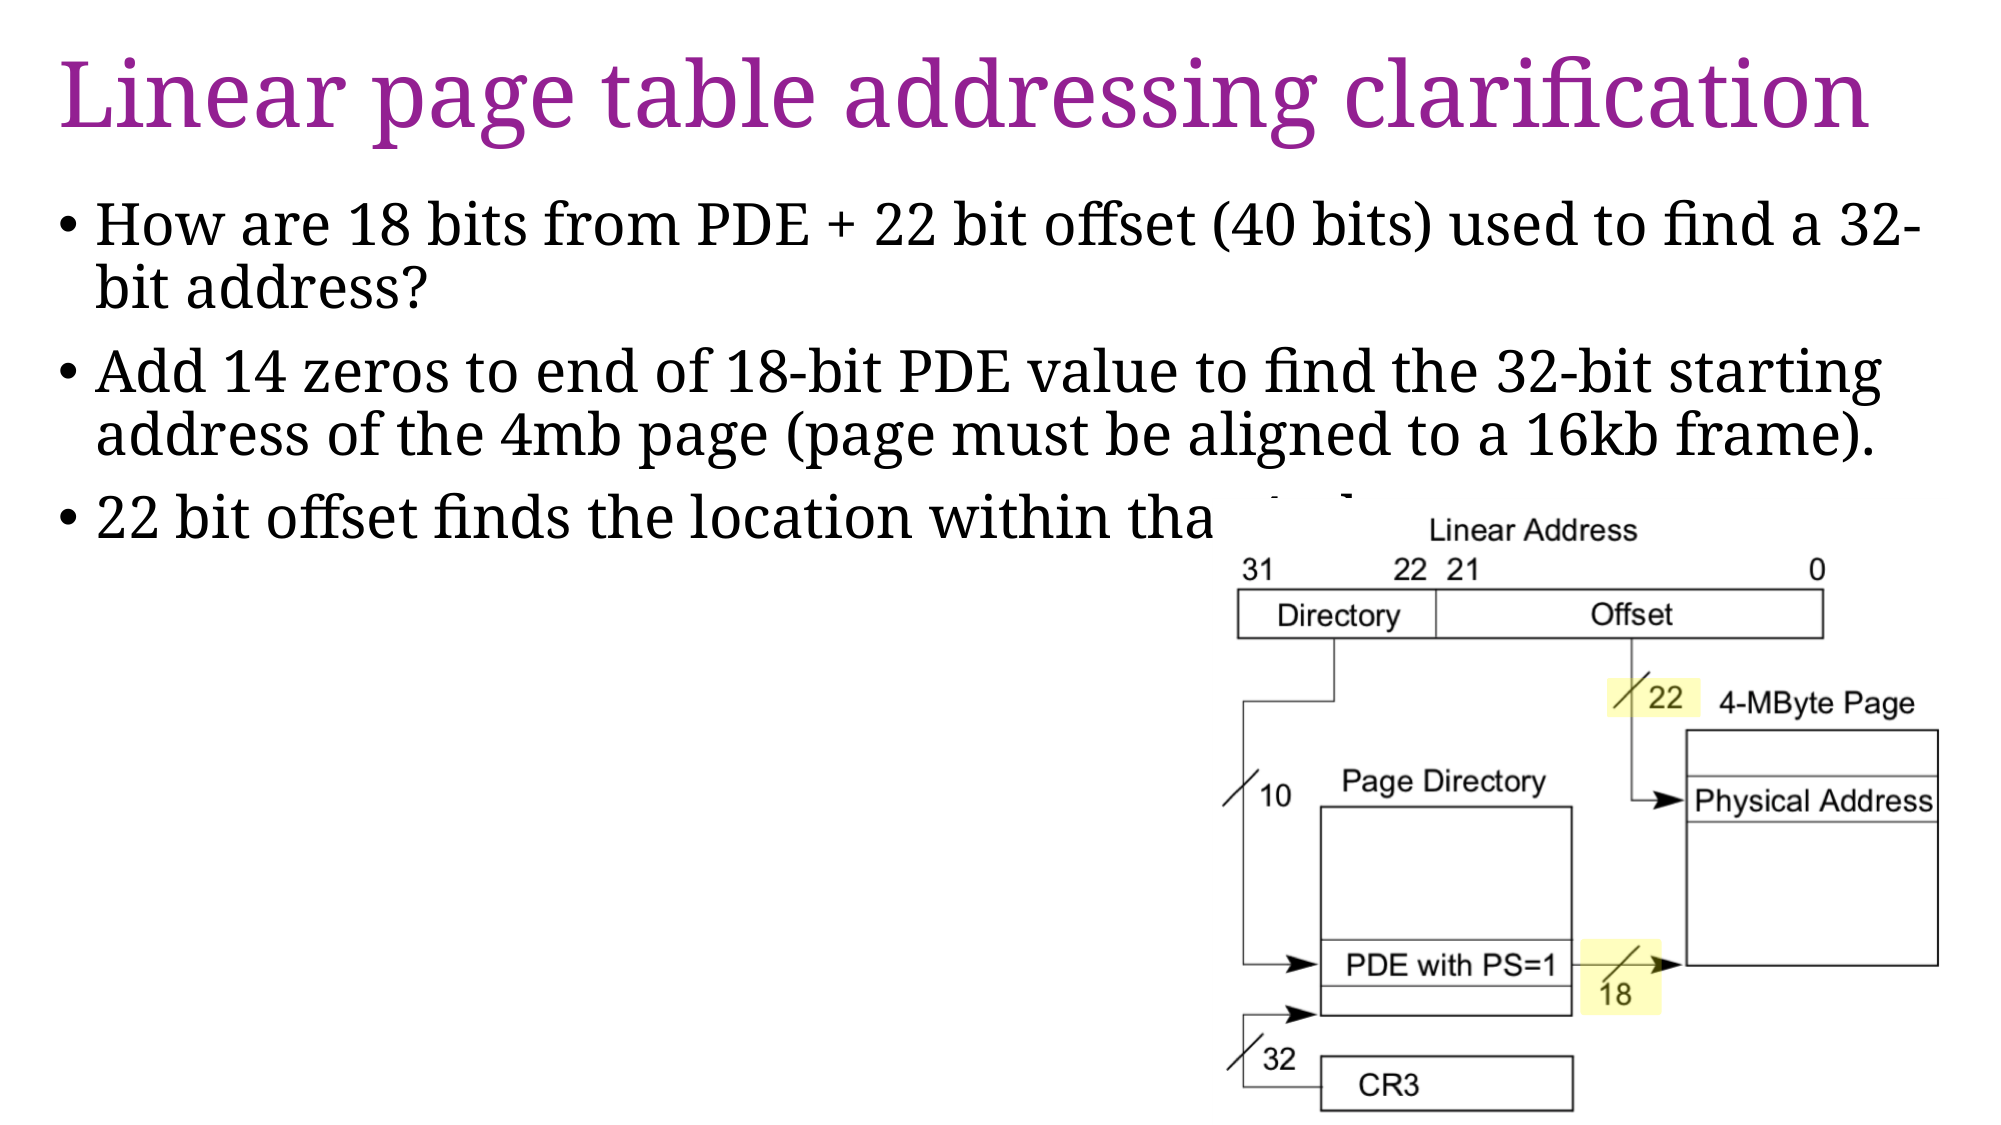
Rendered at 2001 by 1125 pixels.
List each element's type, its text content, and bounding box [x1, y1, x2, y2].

picture [1211, 497, 1949, 1125]
list How are 18 bits from PDE + 22 bit offset (40 bits) used to find a 32-bit address? Add 14 zeros to end of 18-bit PDE value to find the 32-bit starting address of the 4mb page (page must be aligned to a 16kb frame). 22 bit offset finds the location within that 4mb page. [43, 188, 1953, 1106]
title Linear page table addressing clarification [43, 25, 1953, 171]
